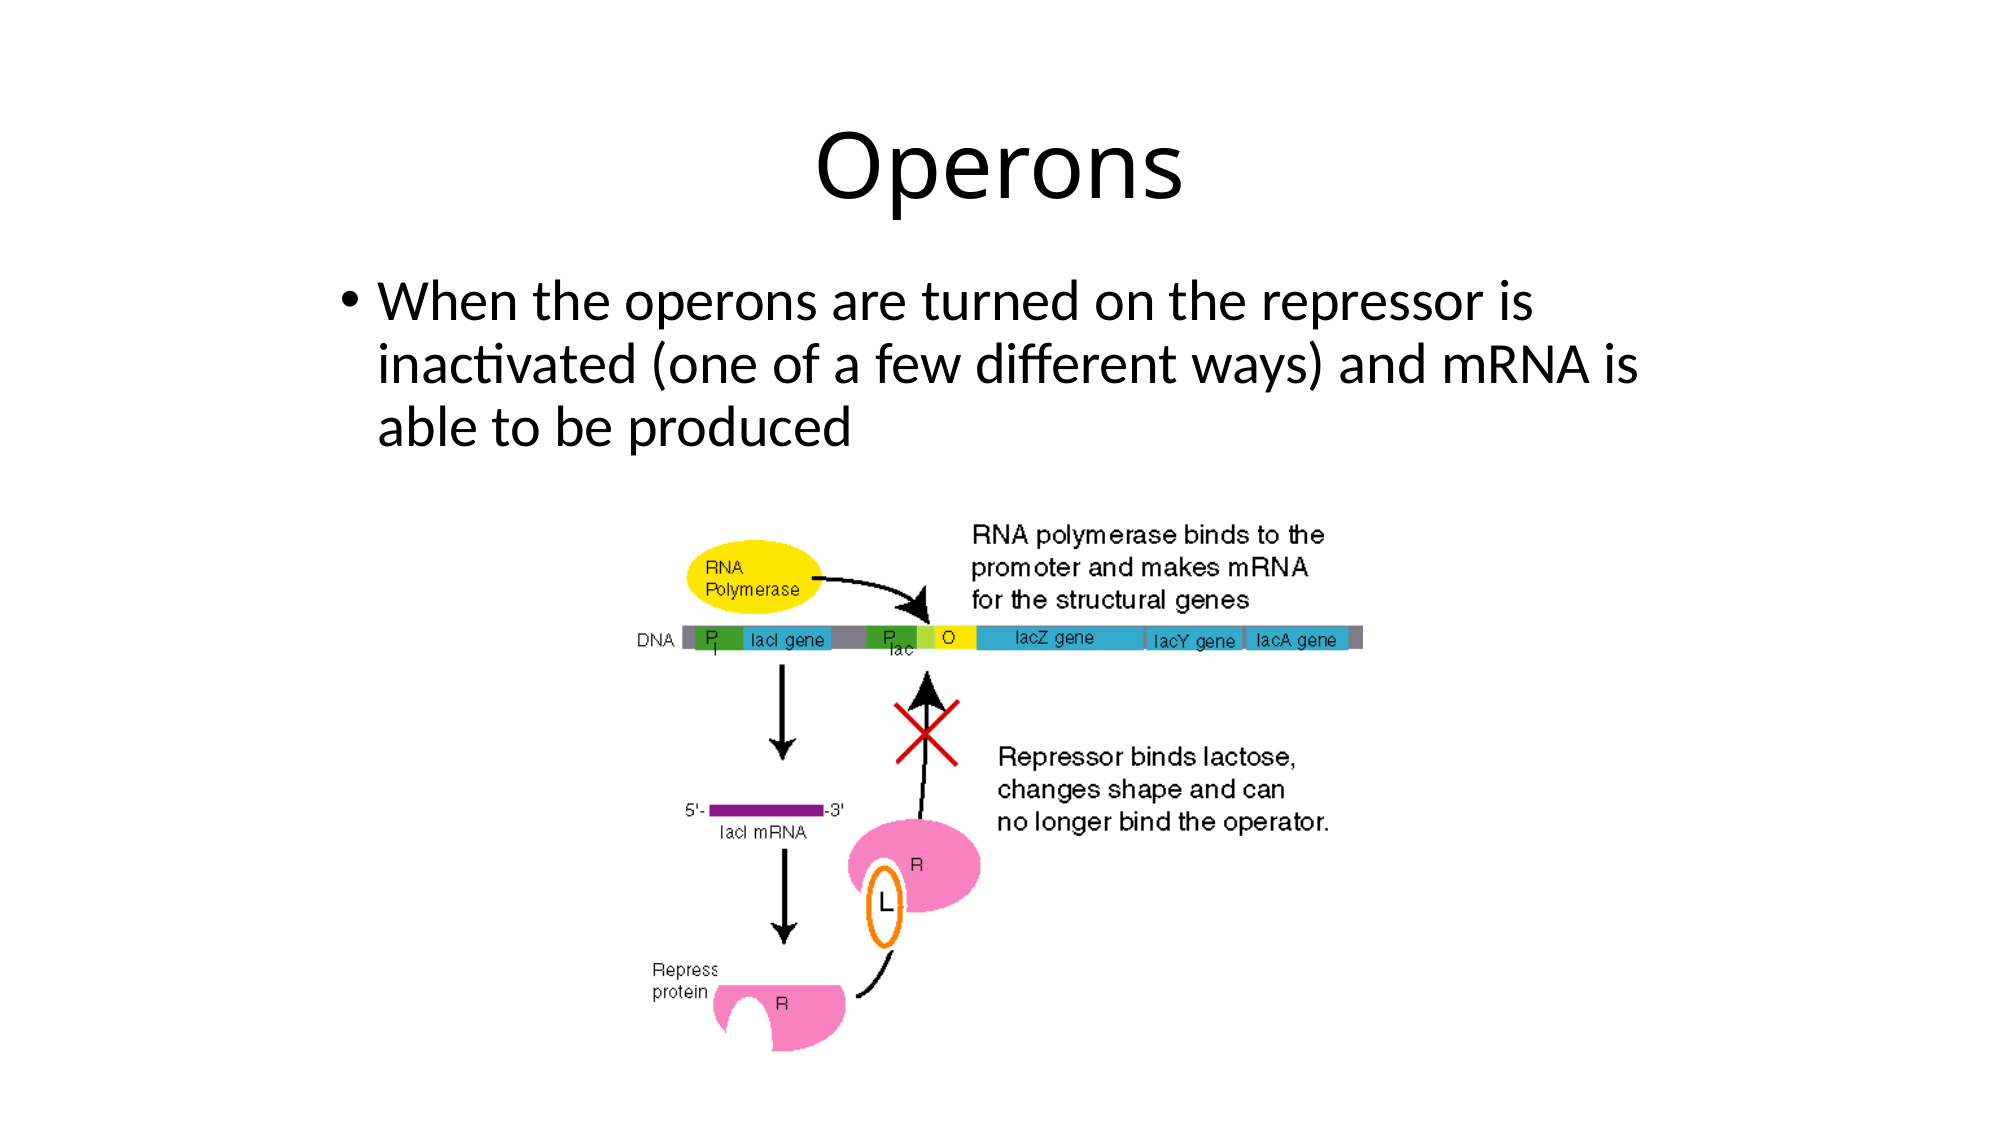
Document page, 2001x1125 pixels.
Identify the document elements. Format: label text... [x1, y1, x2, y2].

title Operons [137, 59, 1863, 278]
picture [637, 518, 1363, 1093]
list When the operons are turned on the repressor is inactivated (one of a few different ways) and mRNA is able to be produced [324, 262, 1688, 650]
